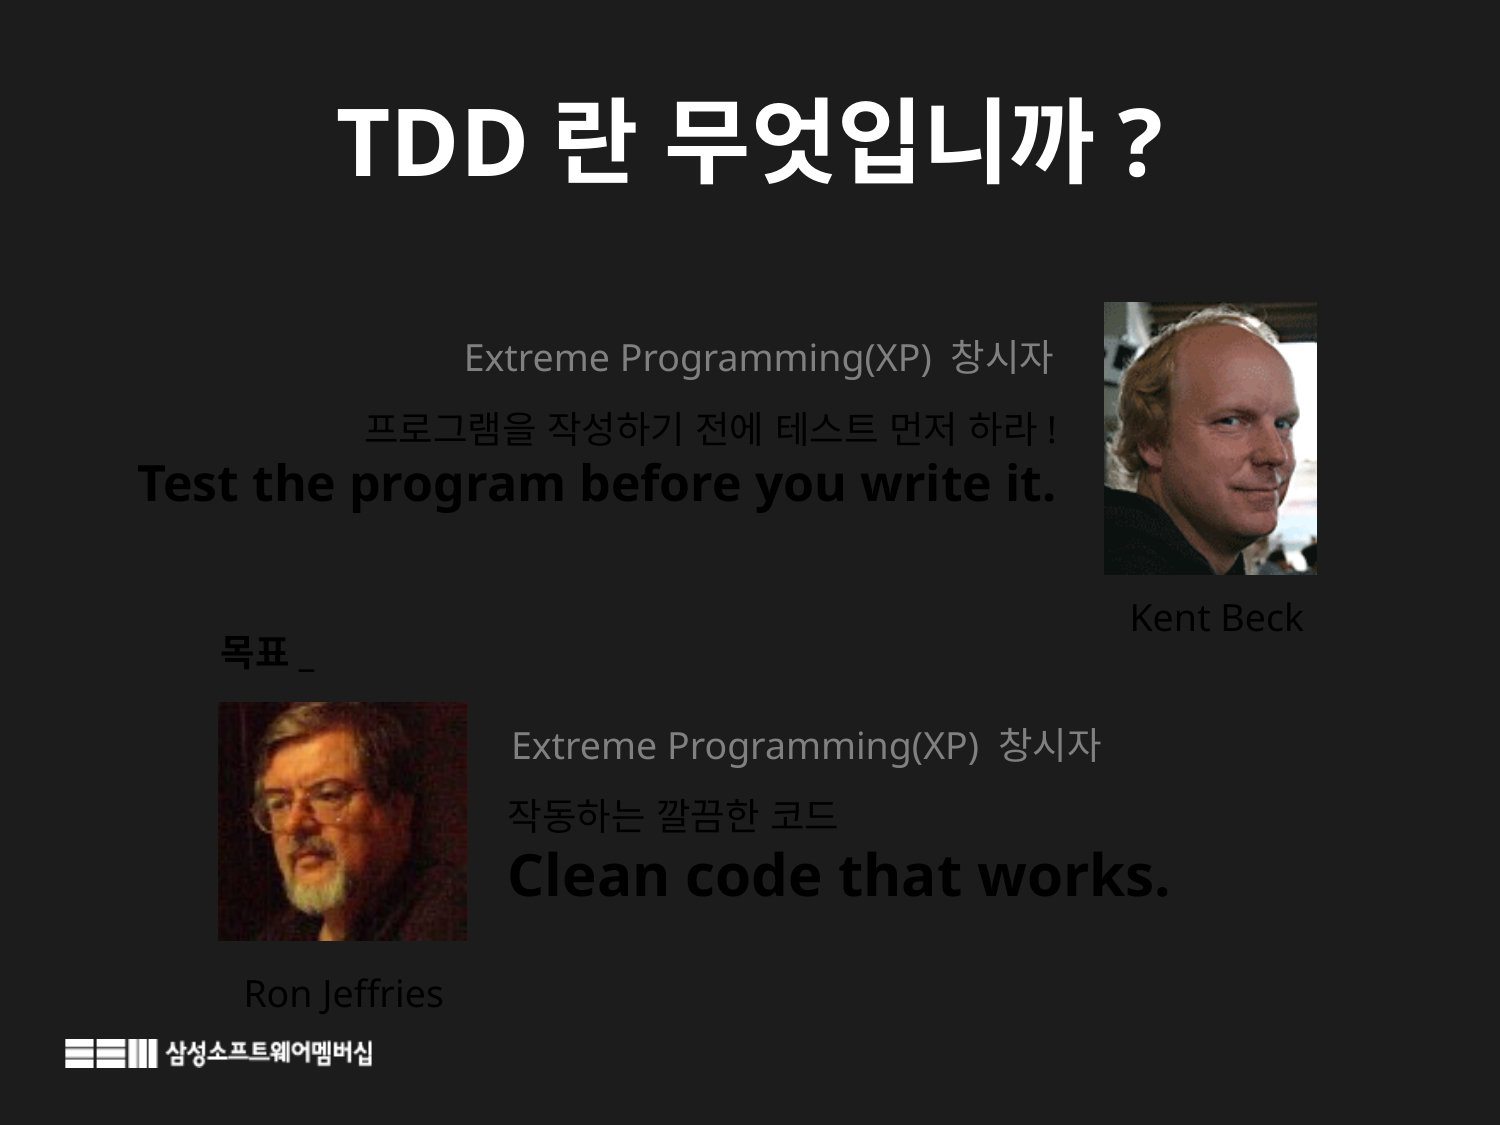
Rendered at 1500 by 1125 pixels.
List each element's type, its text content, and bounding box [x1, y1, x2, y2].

text_box Ron Jeffries [228, 962, 460, 1023]
text_box 작동하는 깔끔한 코드 Clean code that works. [493, 785, 1187, 916]
title TDD란 무엇입니까? [75, 45, 1425, 233]
picture [218, 702, 467, 941]
text_box Kent Beck [1114, 586, 1319, 646]
text_box Extreme Programming(XP) 창시자 [496, 714, 1117, 775]
picture [1104, 302, 1318, 576]
text_box 목표_ [206, 621, 330, 682]
text_box 프로그램을 작성하기 전에 테스트 먼저 하라! Test the program before you write it. [123, 399, 1072, 519]
picture [64, 1039, 375, 1068]
text_box Extreme Programming(XP) 창시자 [449, 326, 1070, 386]
